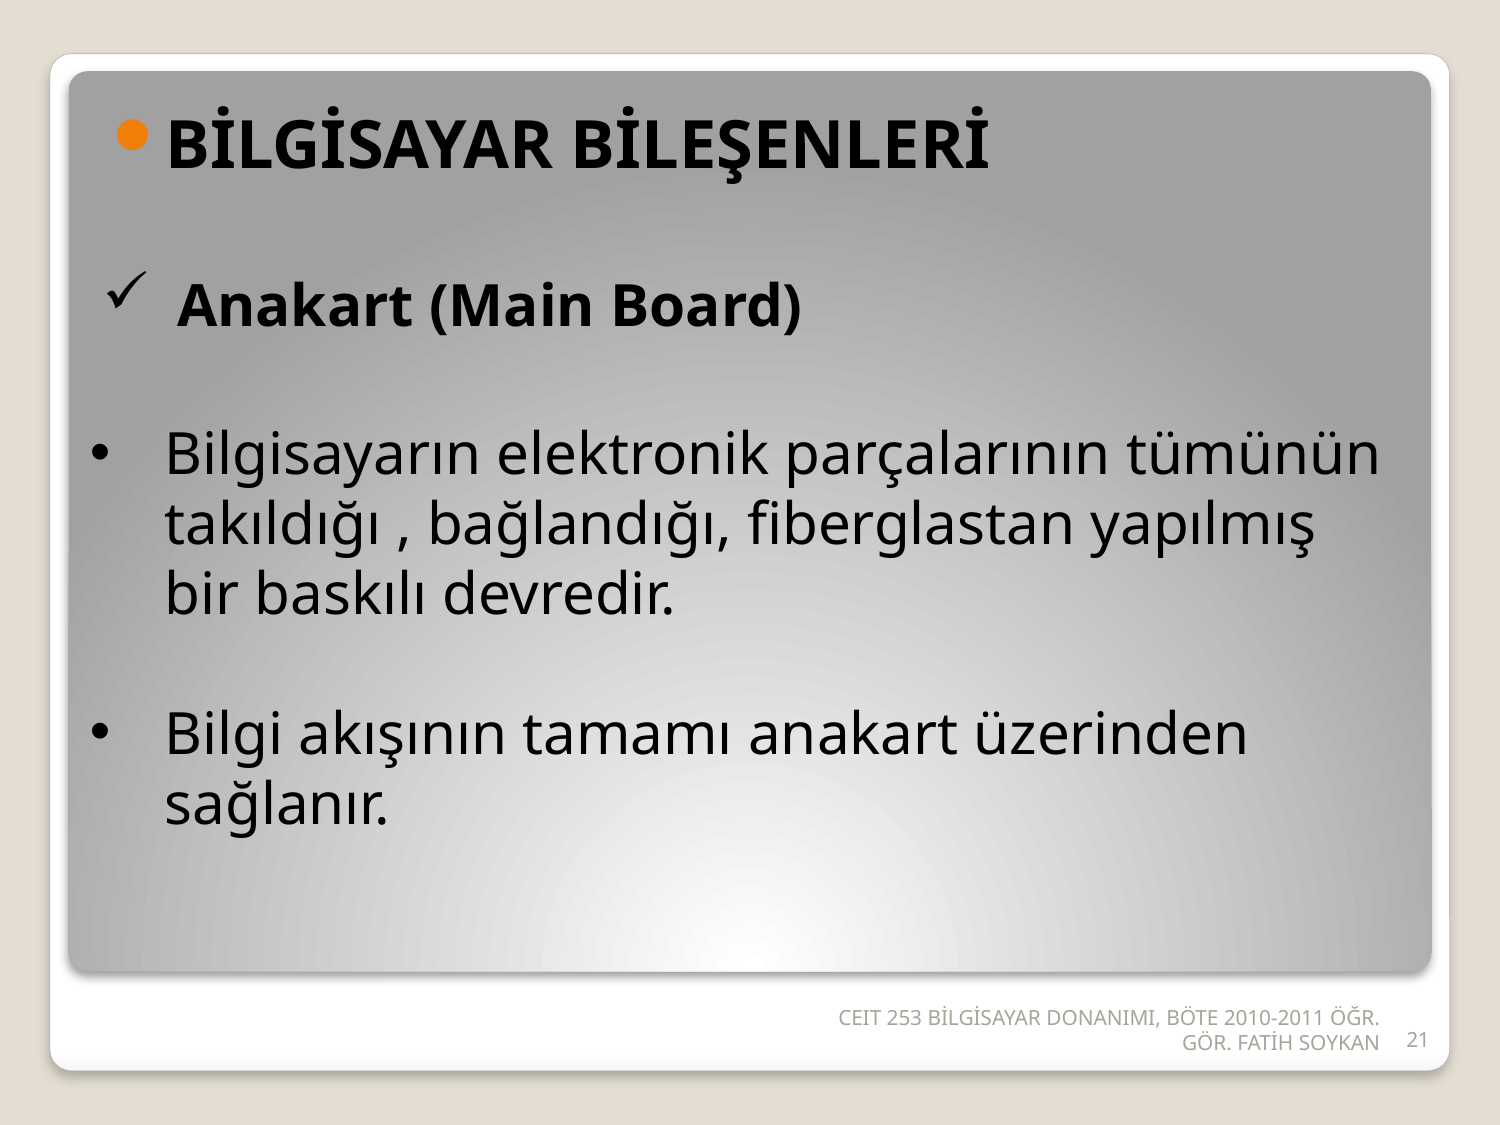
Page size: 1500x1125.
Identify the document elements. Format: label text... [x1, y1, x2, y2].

text_box Anakart (Main Board) [87, 210, 1413, 408]
text_box Bilgisayarın elektronik parçalarının tümünün takıldığı , bağlandığı, fiberglastan yapılmış bir baskılı devredir. Bilgi akışının tamamı anakart üzerinden sağlanır. [74, 408, 1413, 844]
slide_number 21 [1395, 1002, 1445, 1063]
footer CEIT 253 BİLGİSAYAR DONANIMI, BÖTE 2010-2011 ÖĞR. GÖR. FATİH SOYKAN [800, 1002, 1395, 1063]
list BİLGİSAYAR BİLEŞENLERİ [82, 86, 1425, 300]
